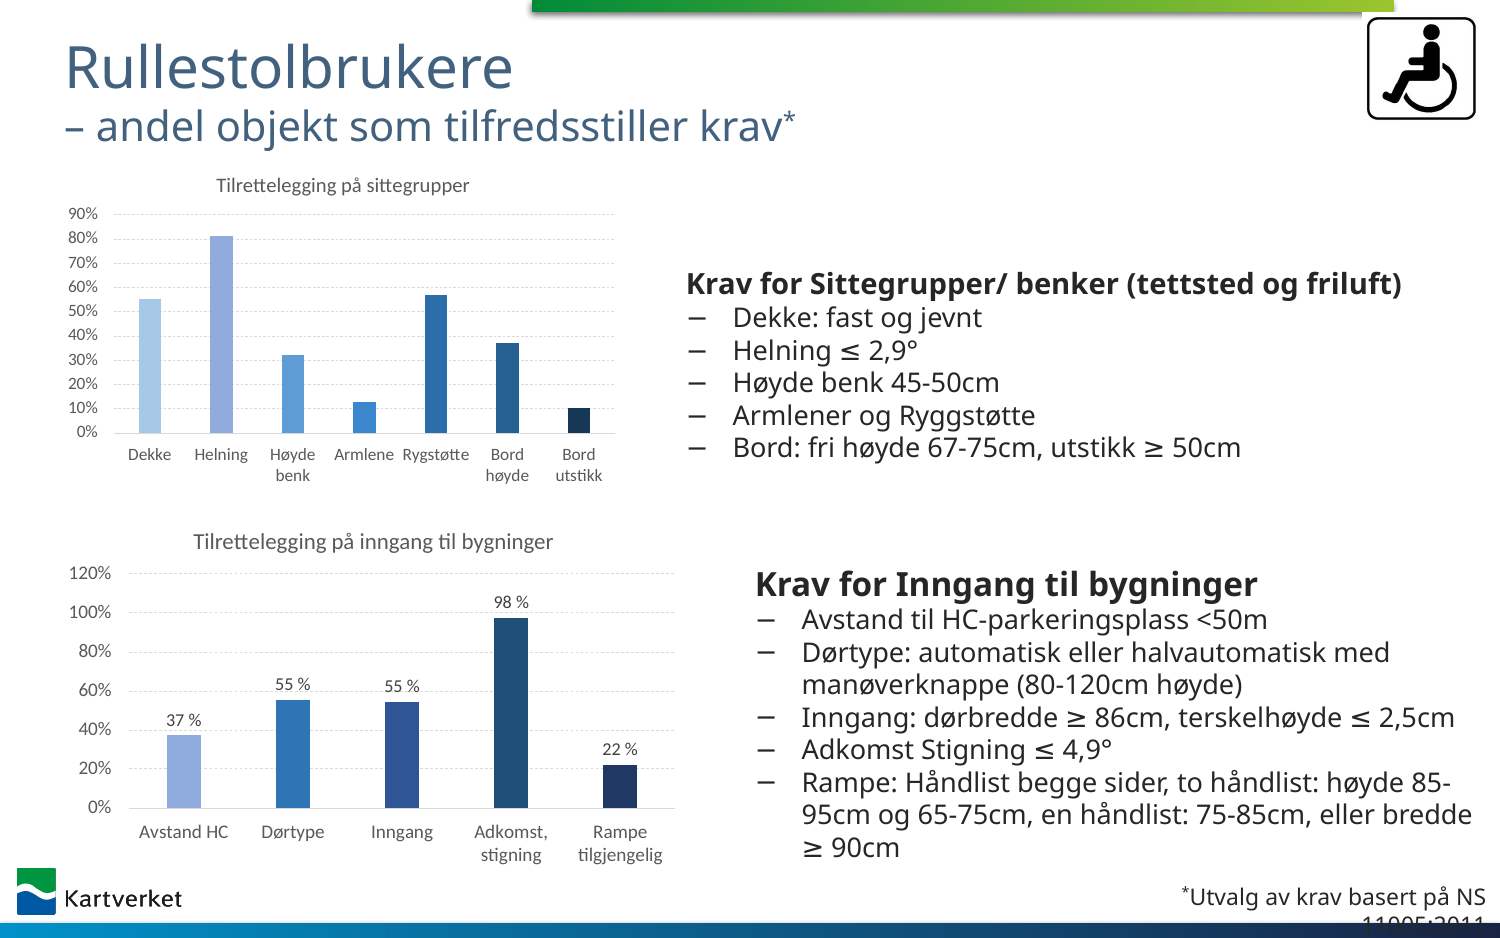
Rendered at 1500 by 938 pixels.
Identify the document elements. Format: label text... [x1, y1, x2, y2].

text_box Rullestolbrukere – andel objekt som tilfredsstiller krav* [49, 25, 1431, 158]
text_box Krav for Inngang til bygninger Avstand til HC-parkeringsplass <50m Dørtype: automatisk eller halvautomatisk med manøverknappe (80-120cm høyde) Inngang: dørbredde ≥ 86cm, terskelhøyde ≤ 2,5cm Adkomst Stigning ≤ 4,9° Rampe: Håndlist begge sider, to håndlist: høyde 85-95cm og 65-75cm, en håndlist: 75-85cm, eller bredde ≥ 90cm [740, 555, 1491, 870]
text_box *Utvalg av krav basert på NS 11005:2011 [1068, 873, 1500, 938]
picture [1362, 12, 1481, 126]
picture [62, 166, 625, 492]
picture [62, 520, 686, 874]
text_box Krav for Sittegrupper/ benker (tettsted og friluft) Dekke: fast og jevnt Helning ≤ 2,9° Høyde benk 45-50cm Armlener og Ryggstøtte Bord: fri høyde 67-75cm, utstikk ≥ 50cm [670, 258, 1418, 471]
